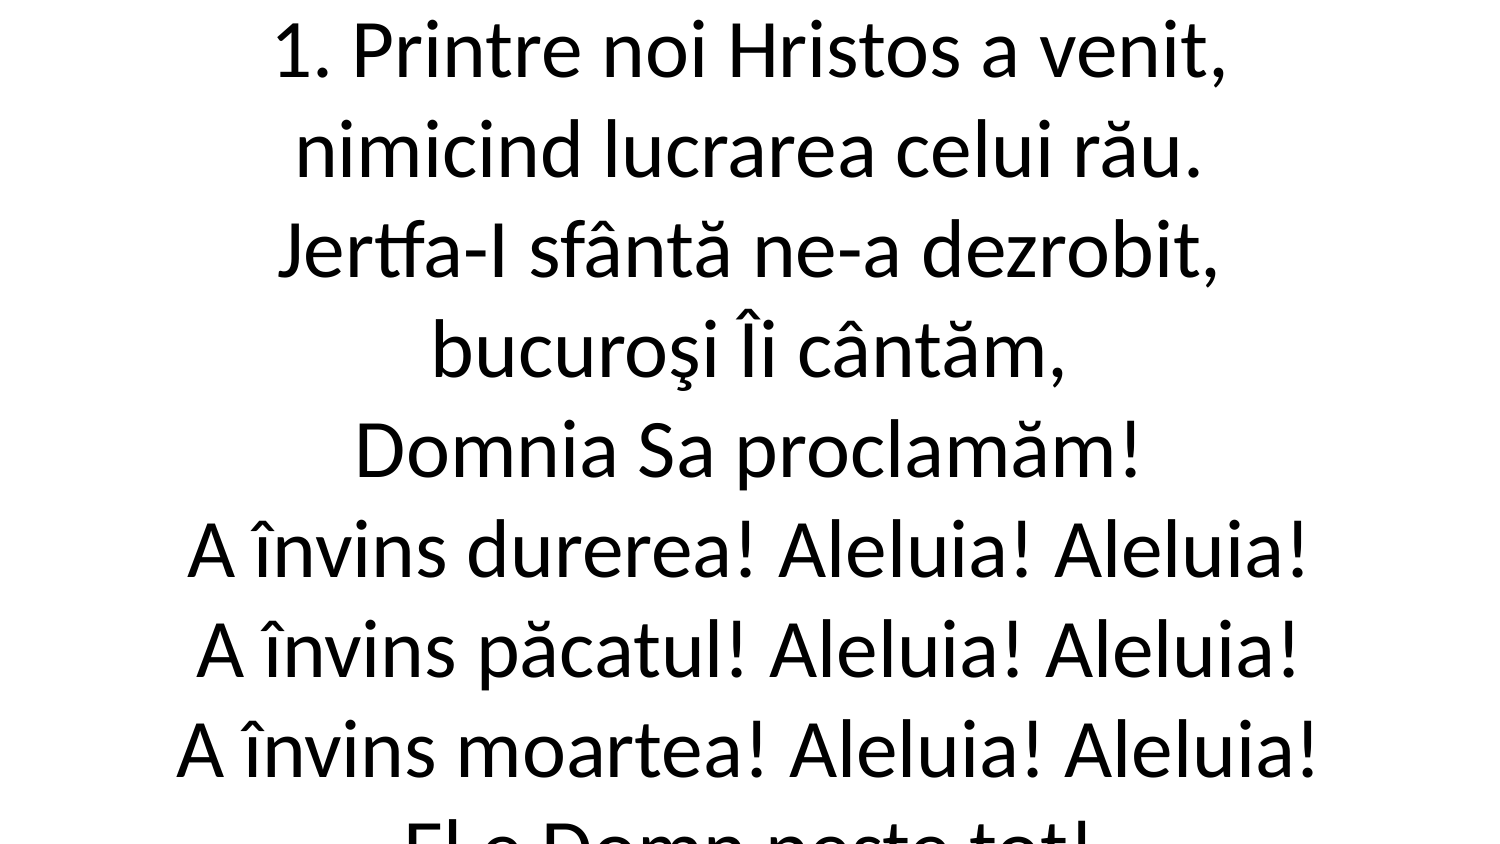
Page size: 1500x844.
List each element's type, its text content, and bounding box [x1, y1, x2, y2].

text_box 1. Printre noi Hristos a venit, nimicind lucrarea celui rău. Jertfa-I sfântă ne-a dezrobit, bucuroşi Îi cântăm, Domnia Sa proclamăm! A învins durerea! Aleluia! Aleluia! A învins păcatul! Aleluia! Aleluia! A învins moartea! Aleluia! Aleluia! El e Domn peste tot! [161, 0, 1339, 844]
